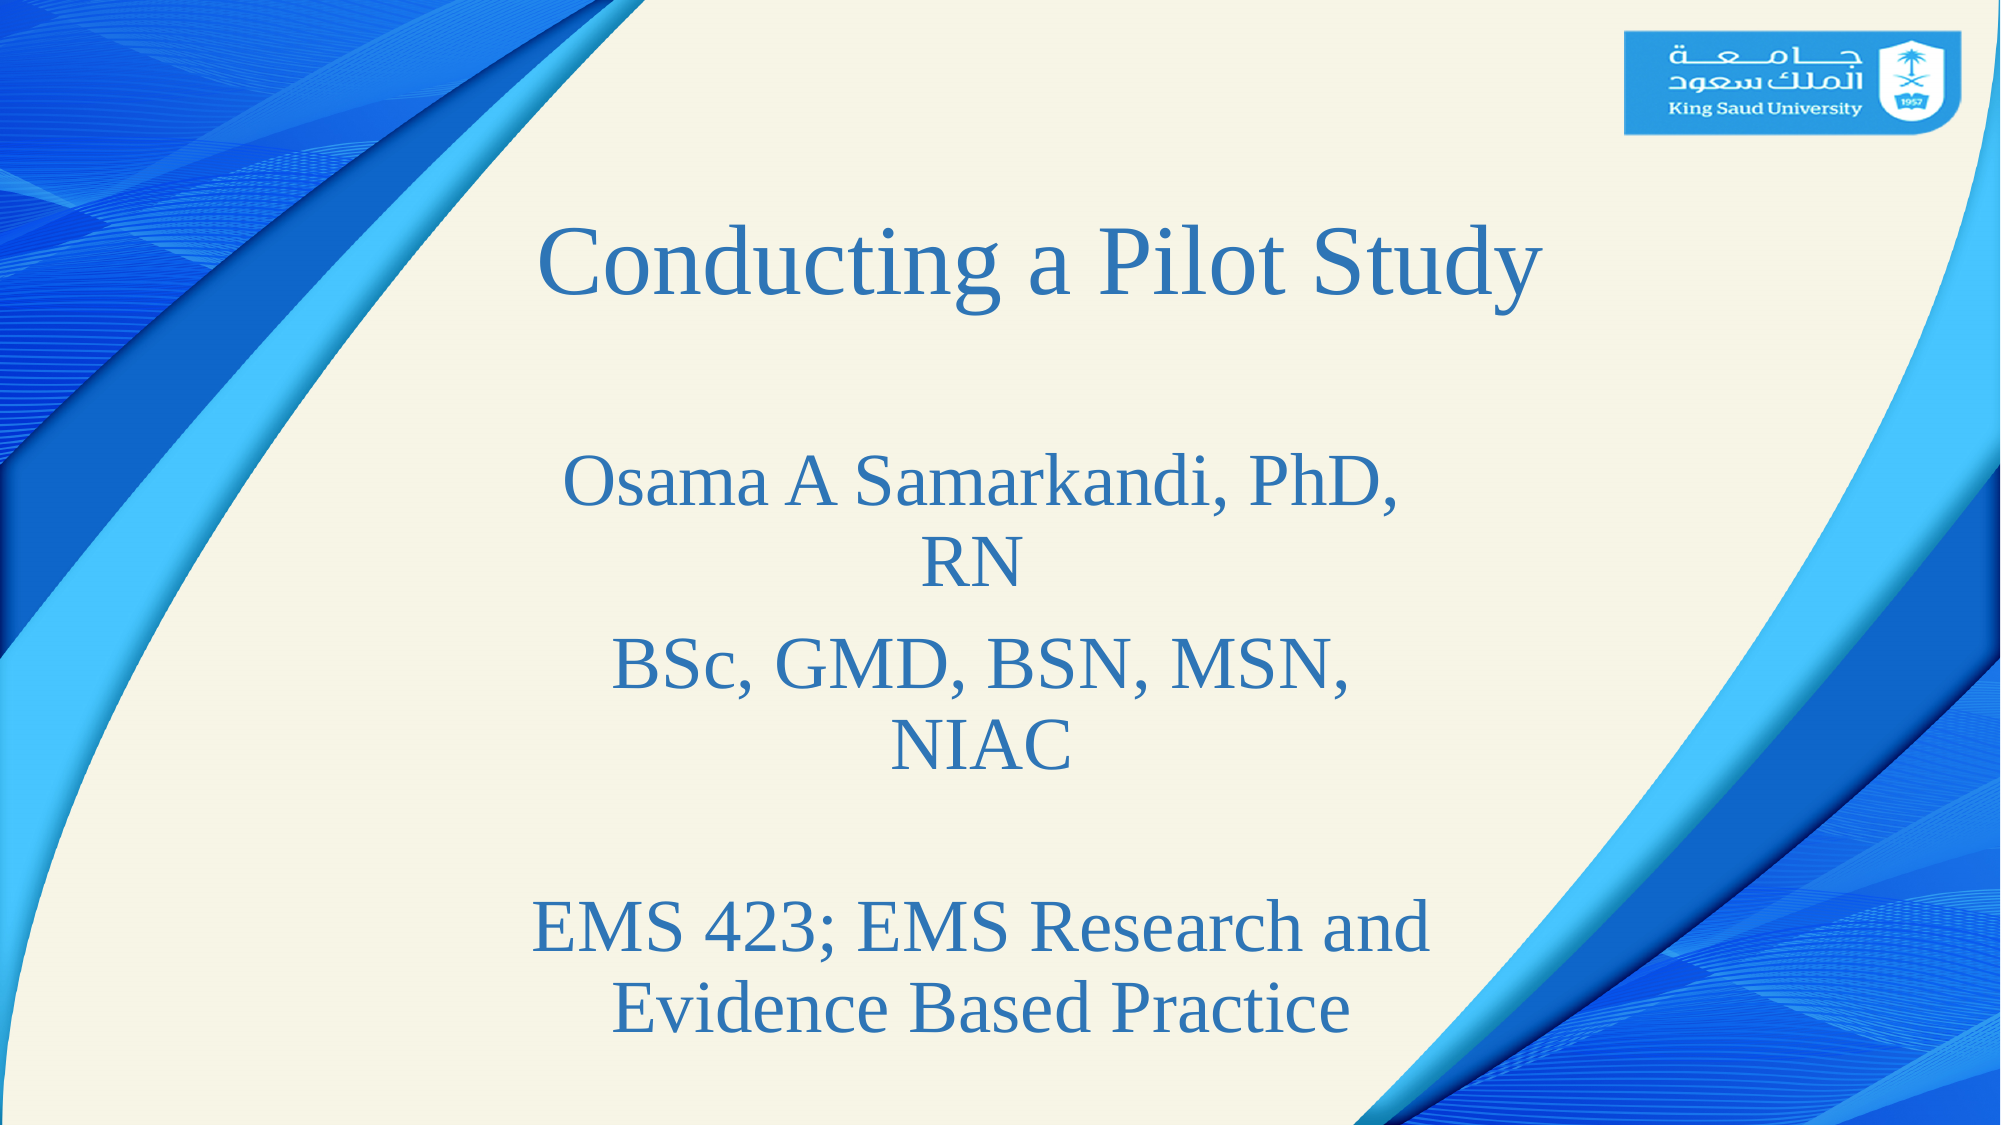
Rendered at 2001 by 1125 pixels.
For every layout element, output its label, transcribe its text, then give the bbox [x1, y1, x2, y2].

subtitle Osama A Samarkandi, PhD, RN BSc, GMD, BSN, MSN, NIAC EMS 423; EMS Research and Evidence Based Practice [496, 433, 1467, 705]
picture [0, 0, 2001, 1125]
title Conducting a Pilot Study [290, 128, 1791, 324]
